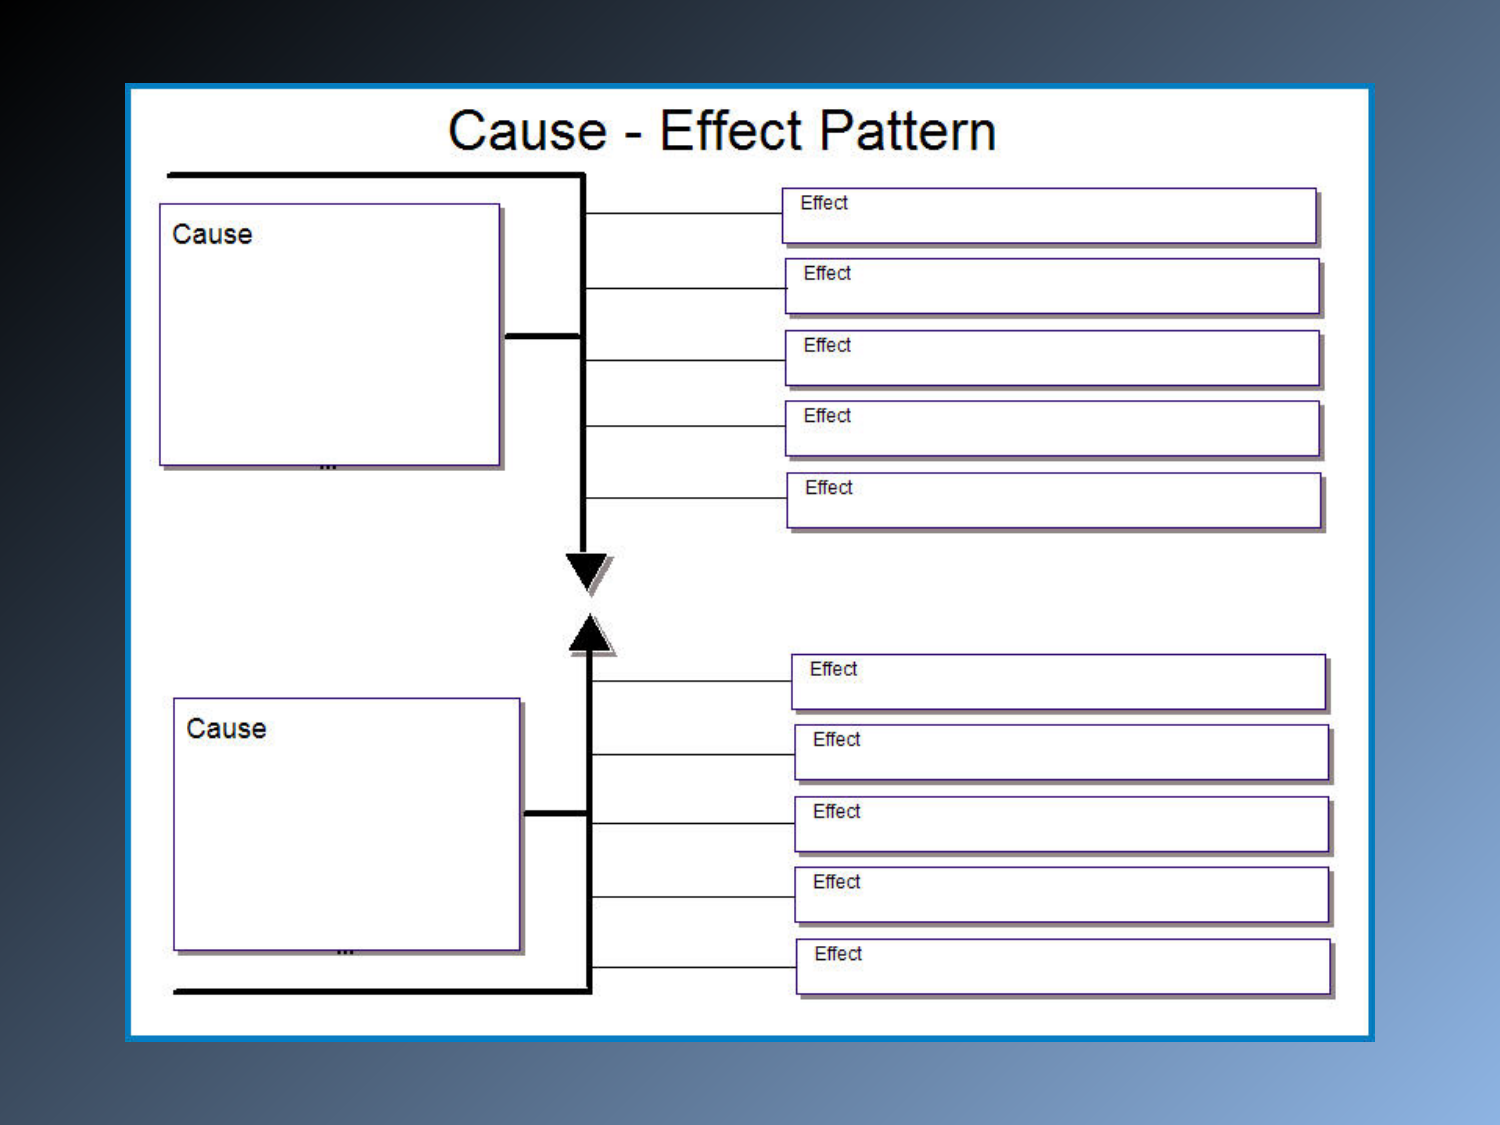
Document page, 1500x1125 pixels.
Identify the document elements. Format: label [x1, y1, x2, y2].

picture [125, 83, 1375, 1042]
